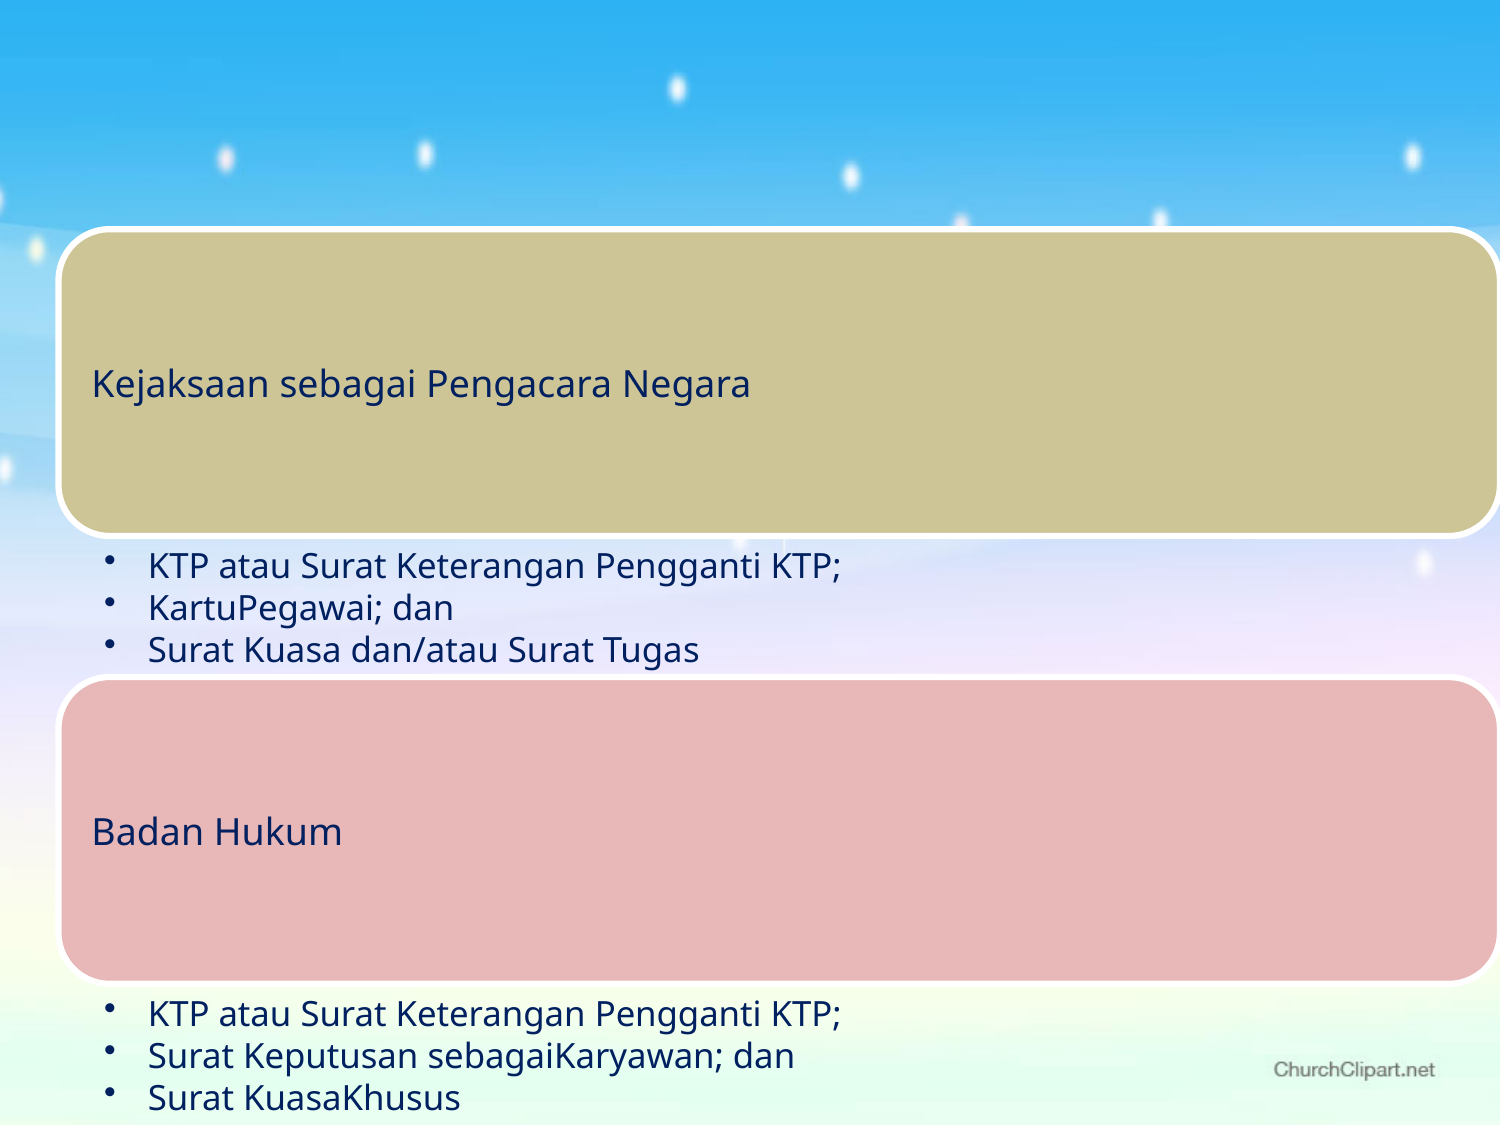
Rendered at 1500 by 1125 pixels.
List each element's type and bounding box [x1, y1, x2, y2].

text_box [58, 228, 1500, 1125]
picture [0, 0, 1500, 1125]
